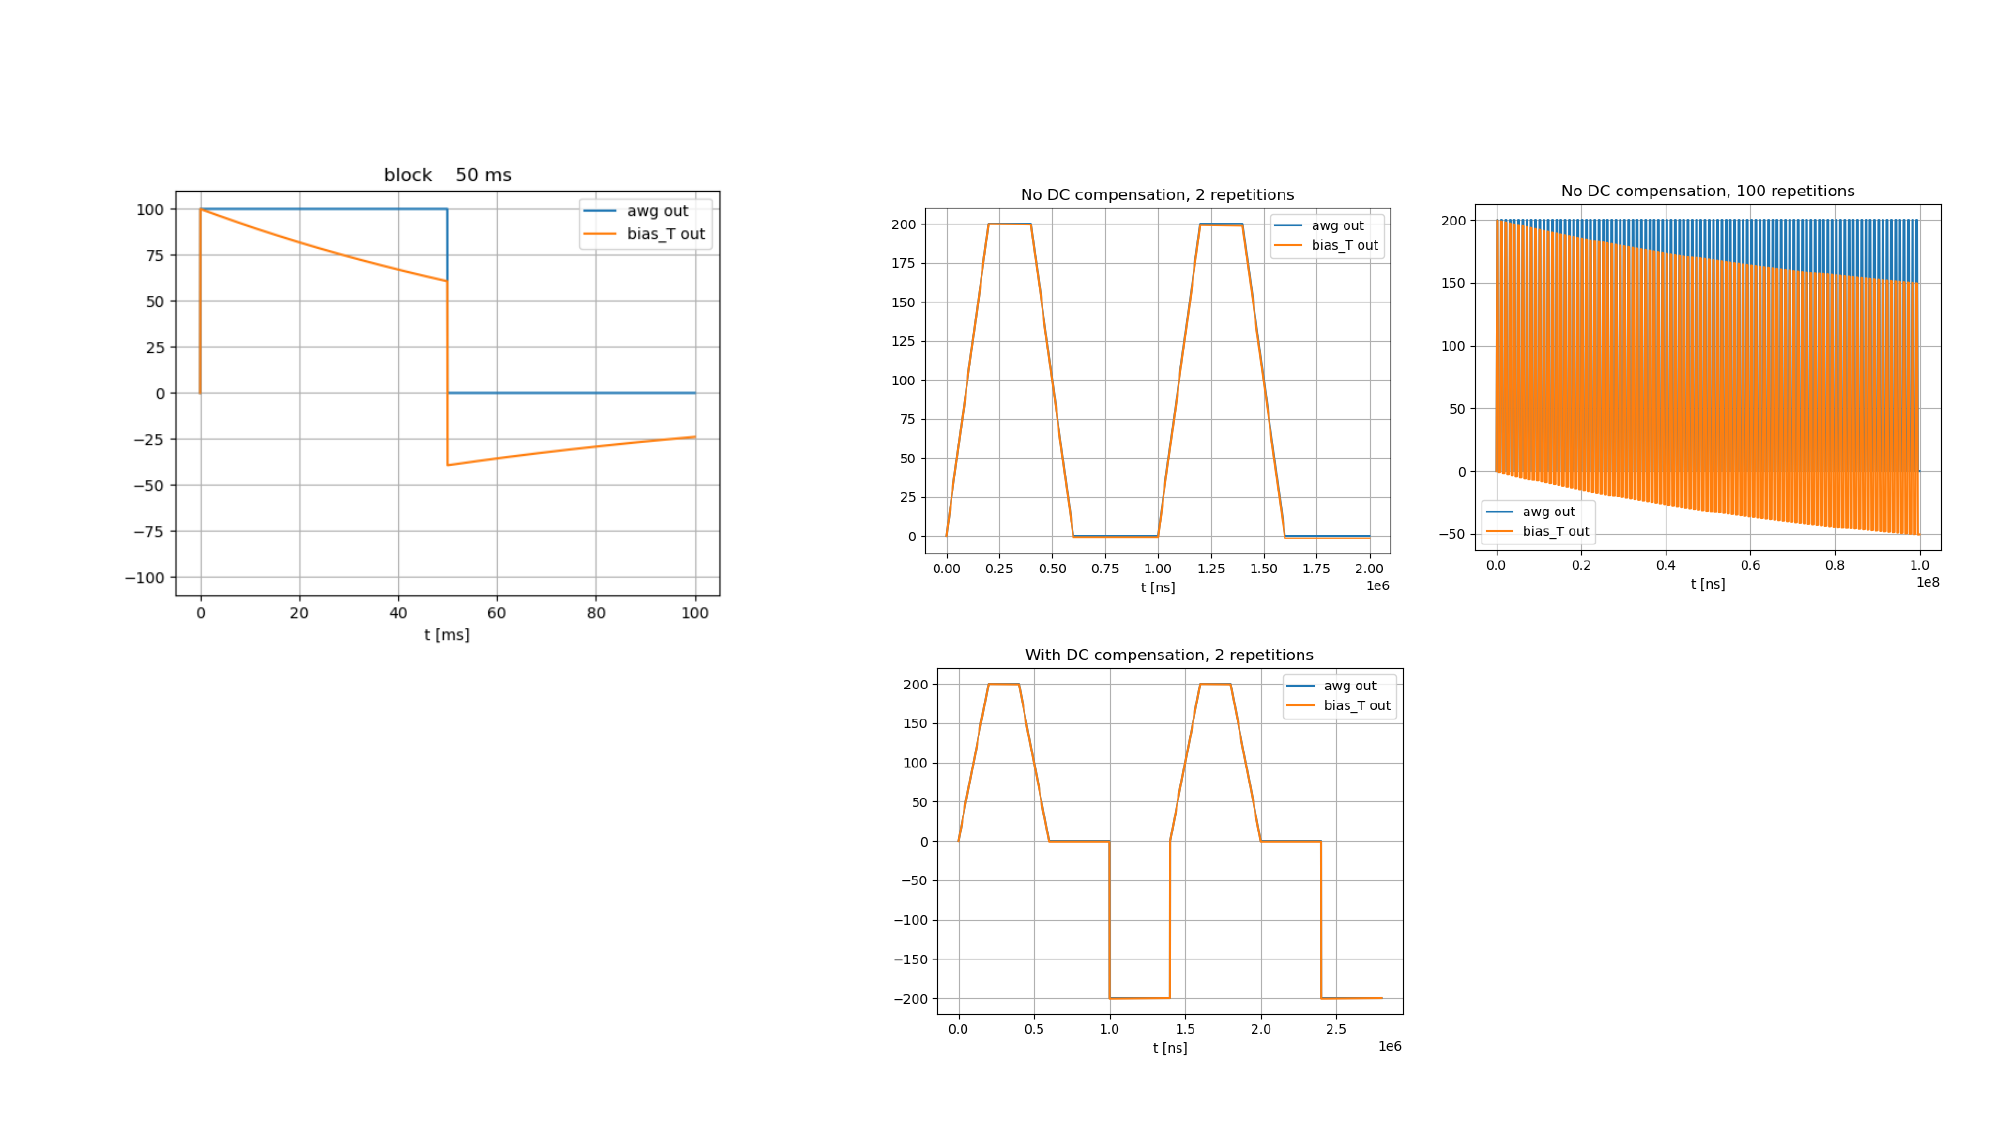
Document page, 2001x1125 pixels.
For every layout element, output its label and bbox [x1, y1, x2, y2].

picture [876, 177, 1960, 601]
picture [113, 157, 737, 649]
picture [887, 639, 1423, 1056]
